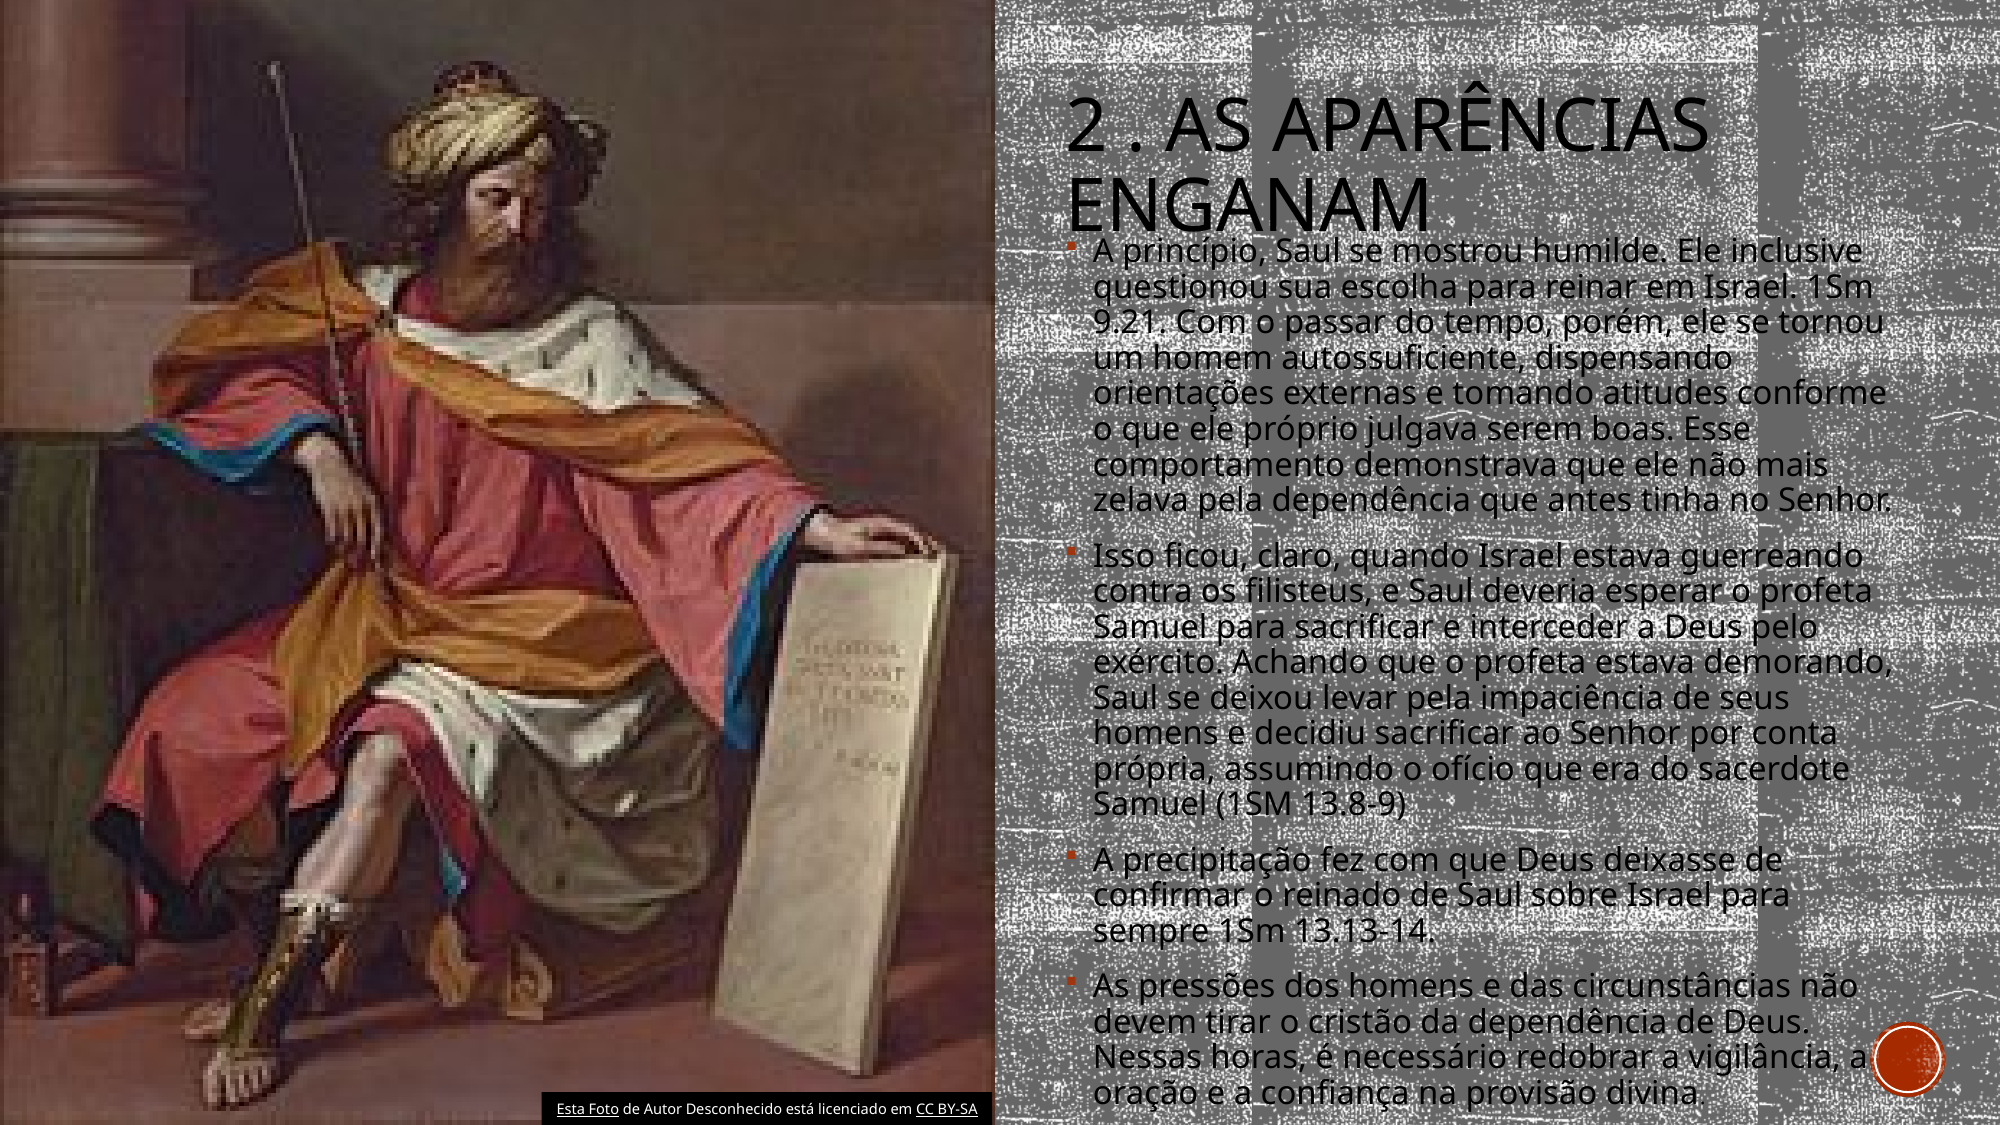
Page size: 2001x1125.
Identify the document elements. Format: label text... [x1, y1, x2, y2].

list A princípio, Saul se mostrou humilde. Ele inclusive questionou sua escolha para reinar em Israel. 1Sm 9.21. Com o passar do tempo, porém, ele se tornou um homem autossuficiente, dispensando orientações externas e tomando atitudes conforme o que ele próprio julgava serem boas. Esse comportamento demonstrava que ele não mais zelava pela dependência que antes tinha no Senhor. Isso ficou, claro, quando Israel estava guerreando contra os filisteus, e Saul deveria esperar o profeta Samuel para sacrificar e interceder a Deus pelo exército. Achando que o profeta estava demorando, Saul se deixou levar pela impaciência de seus homens e decidiu sacrificar ao Senhor por conta própria, assumindo o ofício que era do sacerdote Samuel (1SM 13.8-9) A precipitação fez com que Deus deixasse de confirmar o reinado de Saul sobre Israel para sempre 1Sm 13.13-14. As pressões dos homens e das circunstâncias não devem tirar o cristão da dependência de Deus. Nessas horas, é necessário redobrar a vigilância, a oração e a confiança na provisão divina. [1050, 226, 1944, 1125]
title 2 . As aparências enganam [1050, 79, 1920, 226]
picture [0, 0, 996, 1125]
text_box [996, 0, 2000, 1125]
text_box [1871, 1023, 1943, 1097]
